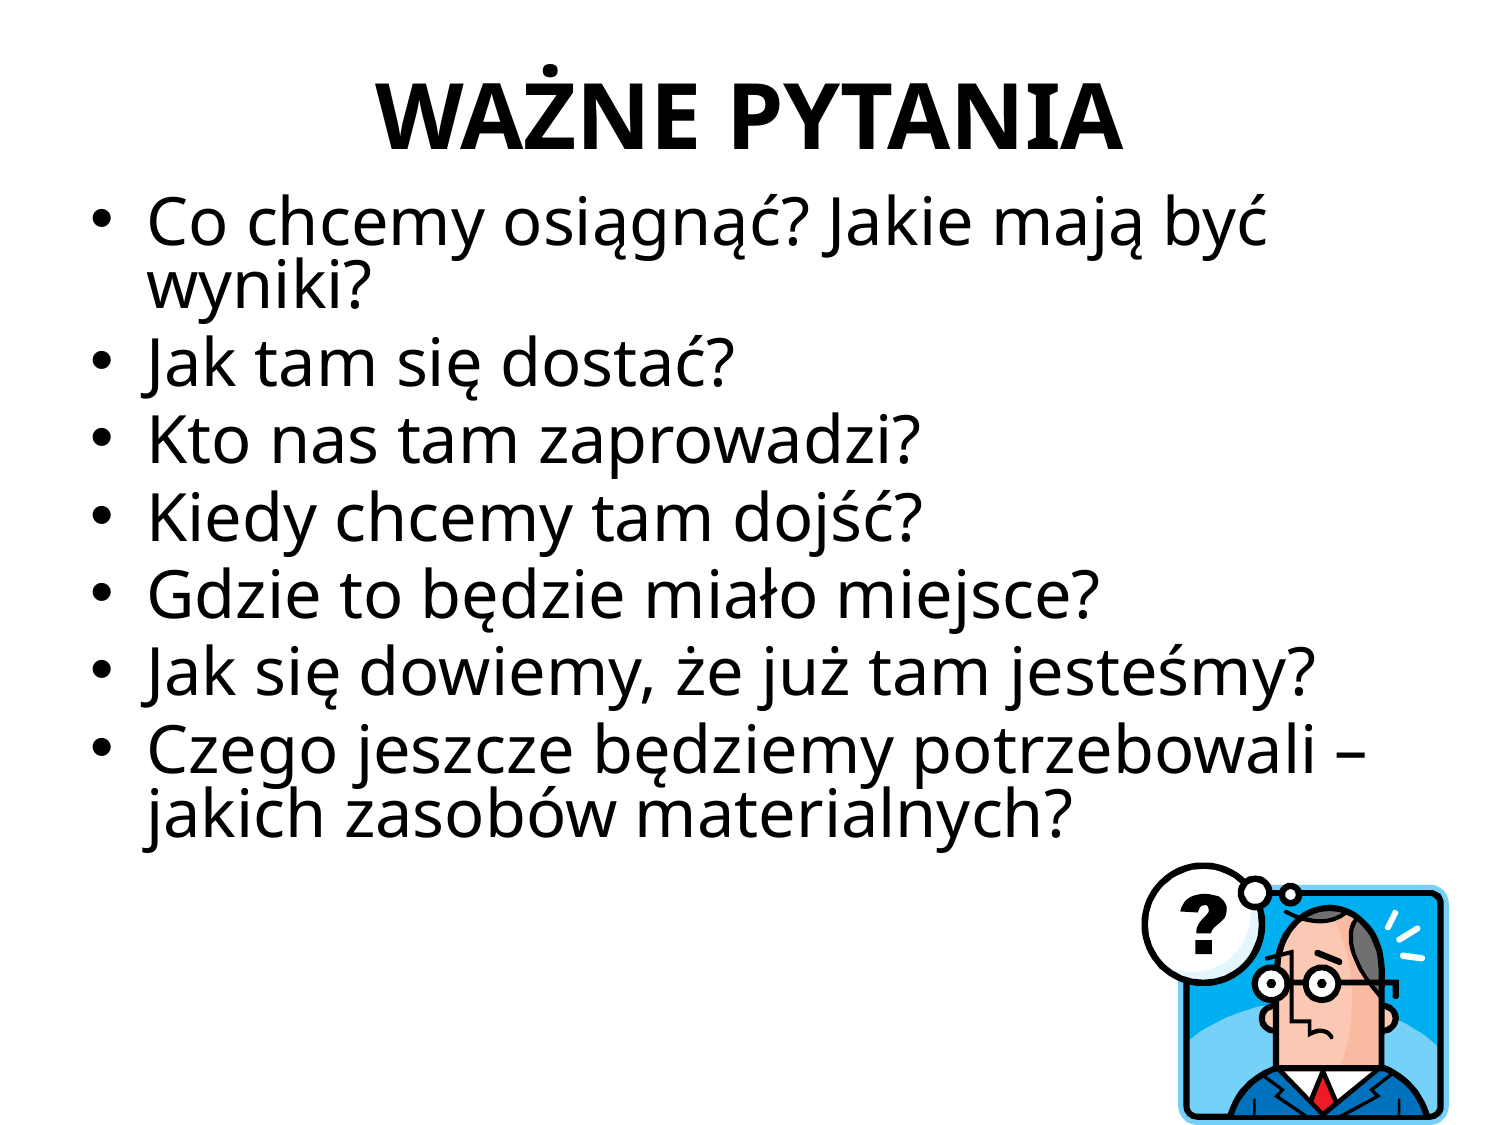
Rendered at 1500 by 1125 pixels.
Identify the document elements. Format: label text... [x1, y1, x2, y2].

title WAŻNE PYTANIA [74, 18, 1426, 185]
list Co chcemy osiągnąć? Jakie mają być wyniki? Jak tam się dostać? Kto nas tam zaprowadzi? Kiedy chcemy tam dojść? Gdzie to będzie miało miejsce? Jak się dowiemy, że już tam jesteśmy? Czego jeszcze będziemy potrzebowali – jakich zasobów materialnych? [74, 185, 1426, 929]
picture [1141, 862, 1450, 1125]
